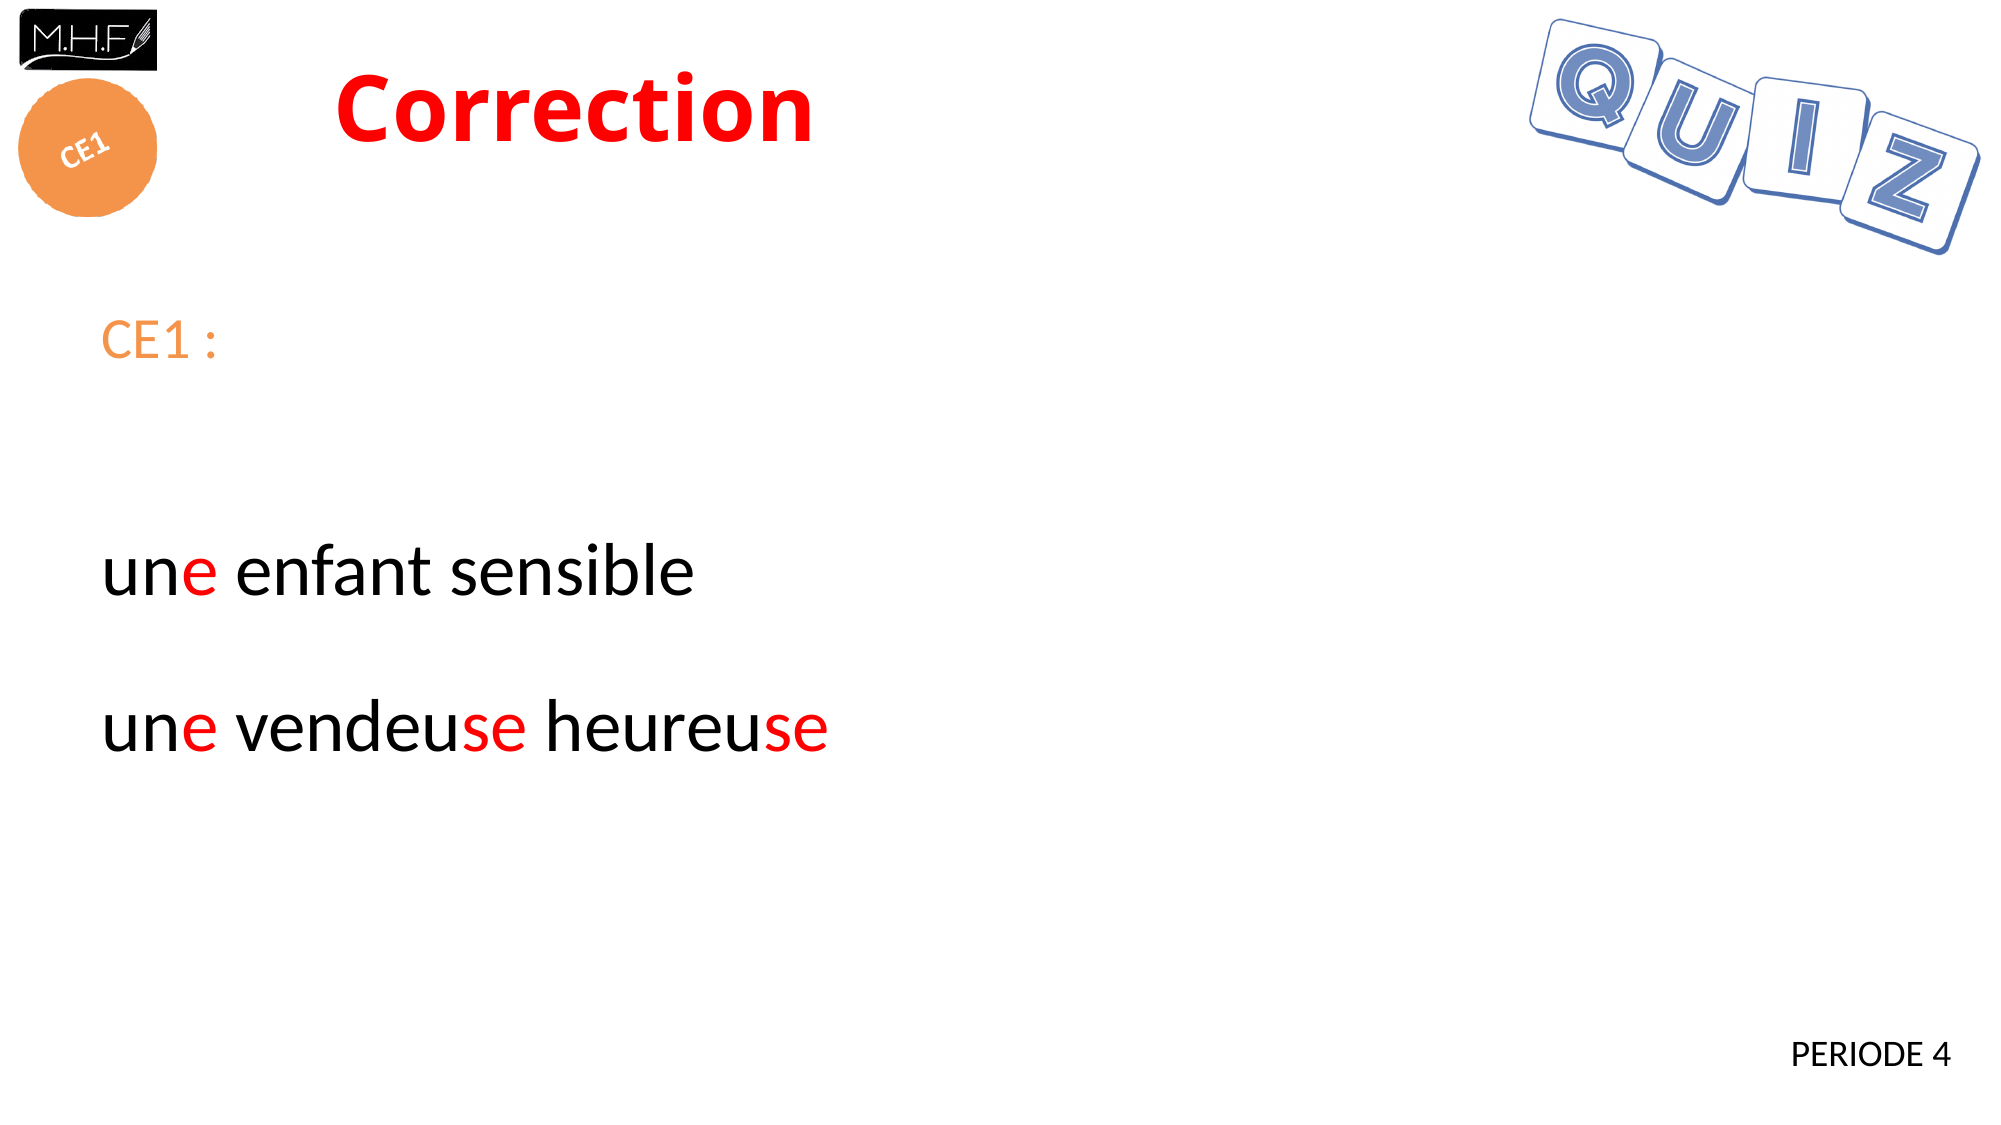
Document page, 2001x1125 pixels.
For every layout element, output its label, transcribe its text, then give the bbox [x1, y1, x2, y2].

picture [1527, 24, 1978, 250]
list CE1 : une enfant sensible une vendeuse heureuse [86, 300, 897, 1015]
picture [18, 78, 157, 218]
picture [16, 7, 157, 74]
title Correction [318, 3, 1865, 221]
text_box PERIODE 4 [1362, 1021, 1967, 1125]
